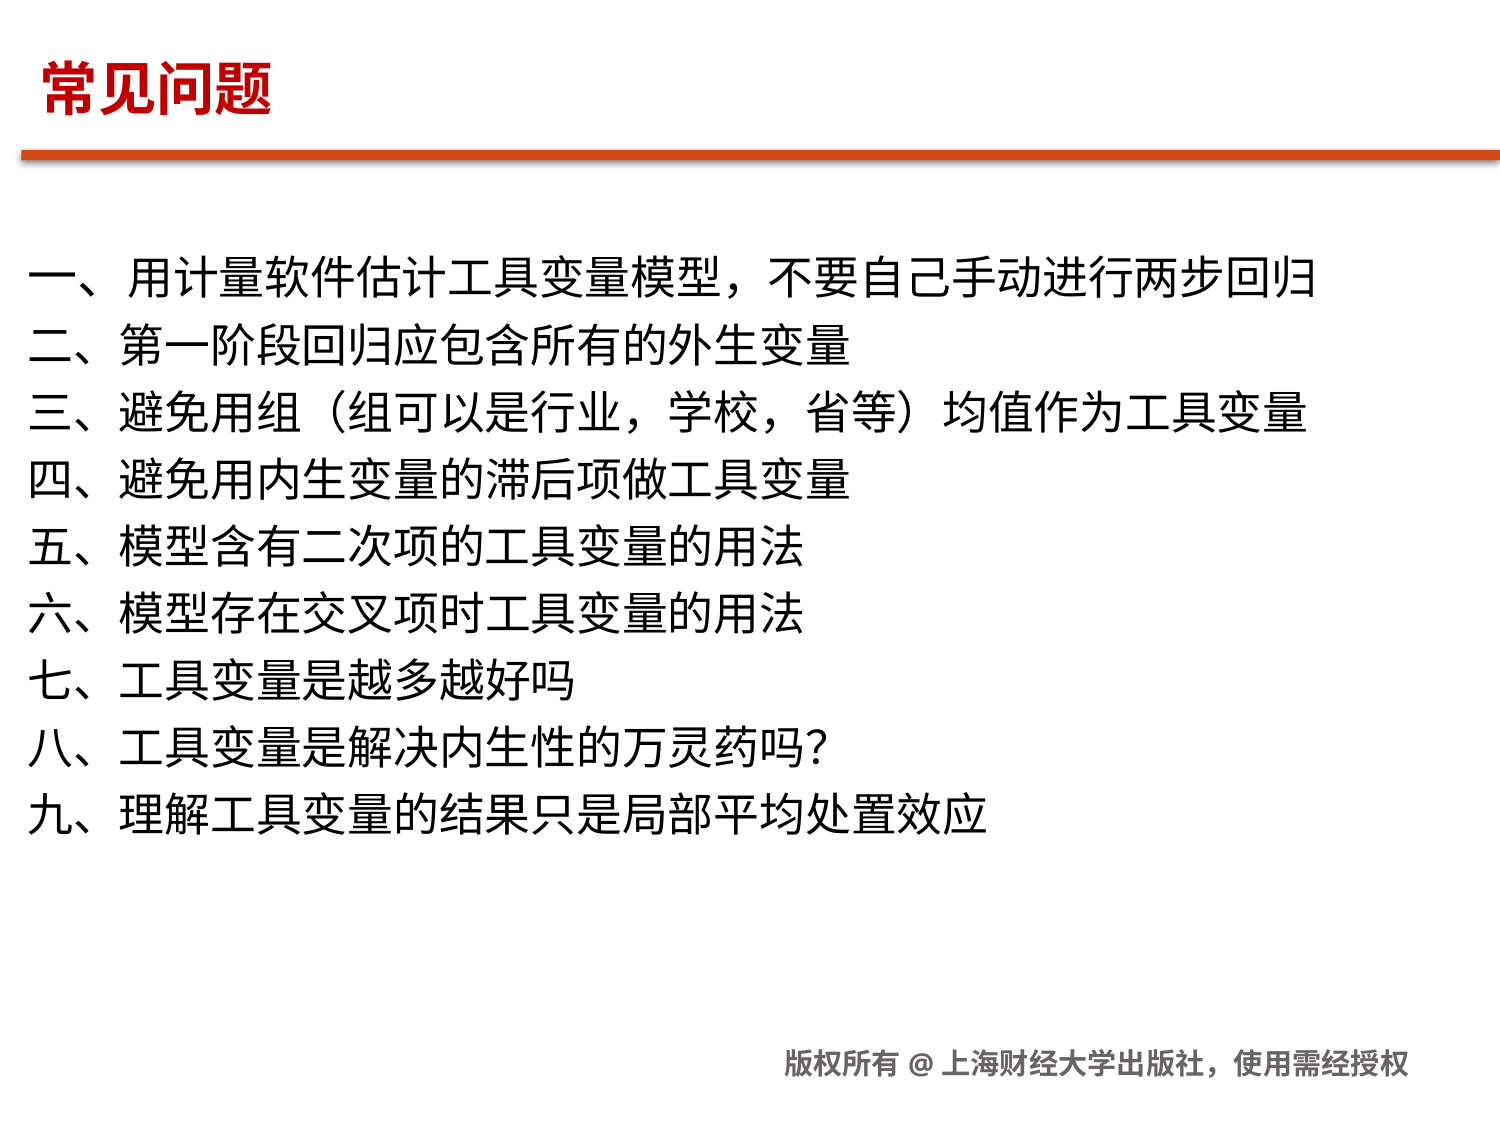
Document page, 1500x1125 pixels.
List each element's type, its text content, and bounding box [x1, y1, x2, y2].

list 一、用计量软件估计工具变量模型，不要自己手动进行两步回归 二、第一阶段回归应包含所有的外生变量 三、避免用组（组可以是行业，学校，省等）均值作为工具变量 四、避免用内生变量的滞后项做工具变量 五、模型含有二次项的工具变量的用法 六、模型存在交叉项时工具变量的用法 七、工具变量是越多越好吗 八、工具变量是解决内生性的万灵药吗？ 九、理解工具变量的结果只是局部平均处置效应 [12, 237, 1492, 913]
title 常见问题 [24, 50, 1450, 138]
footer 版权所有@上海财经大学出版社，使用需经授权 [690, 1025, 1500, 1100]
